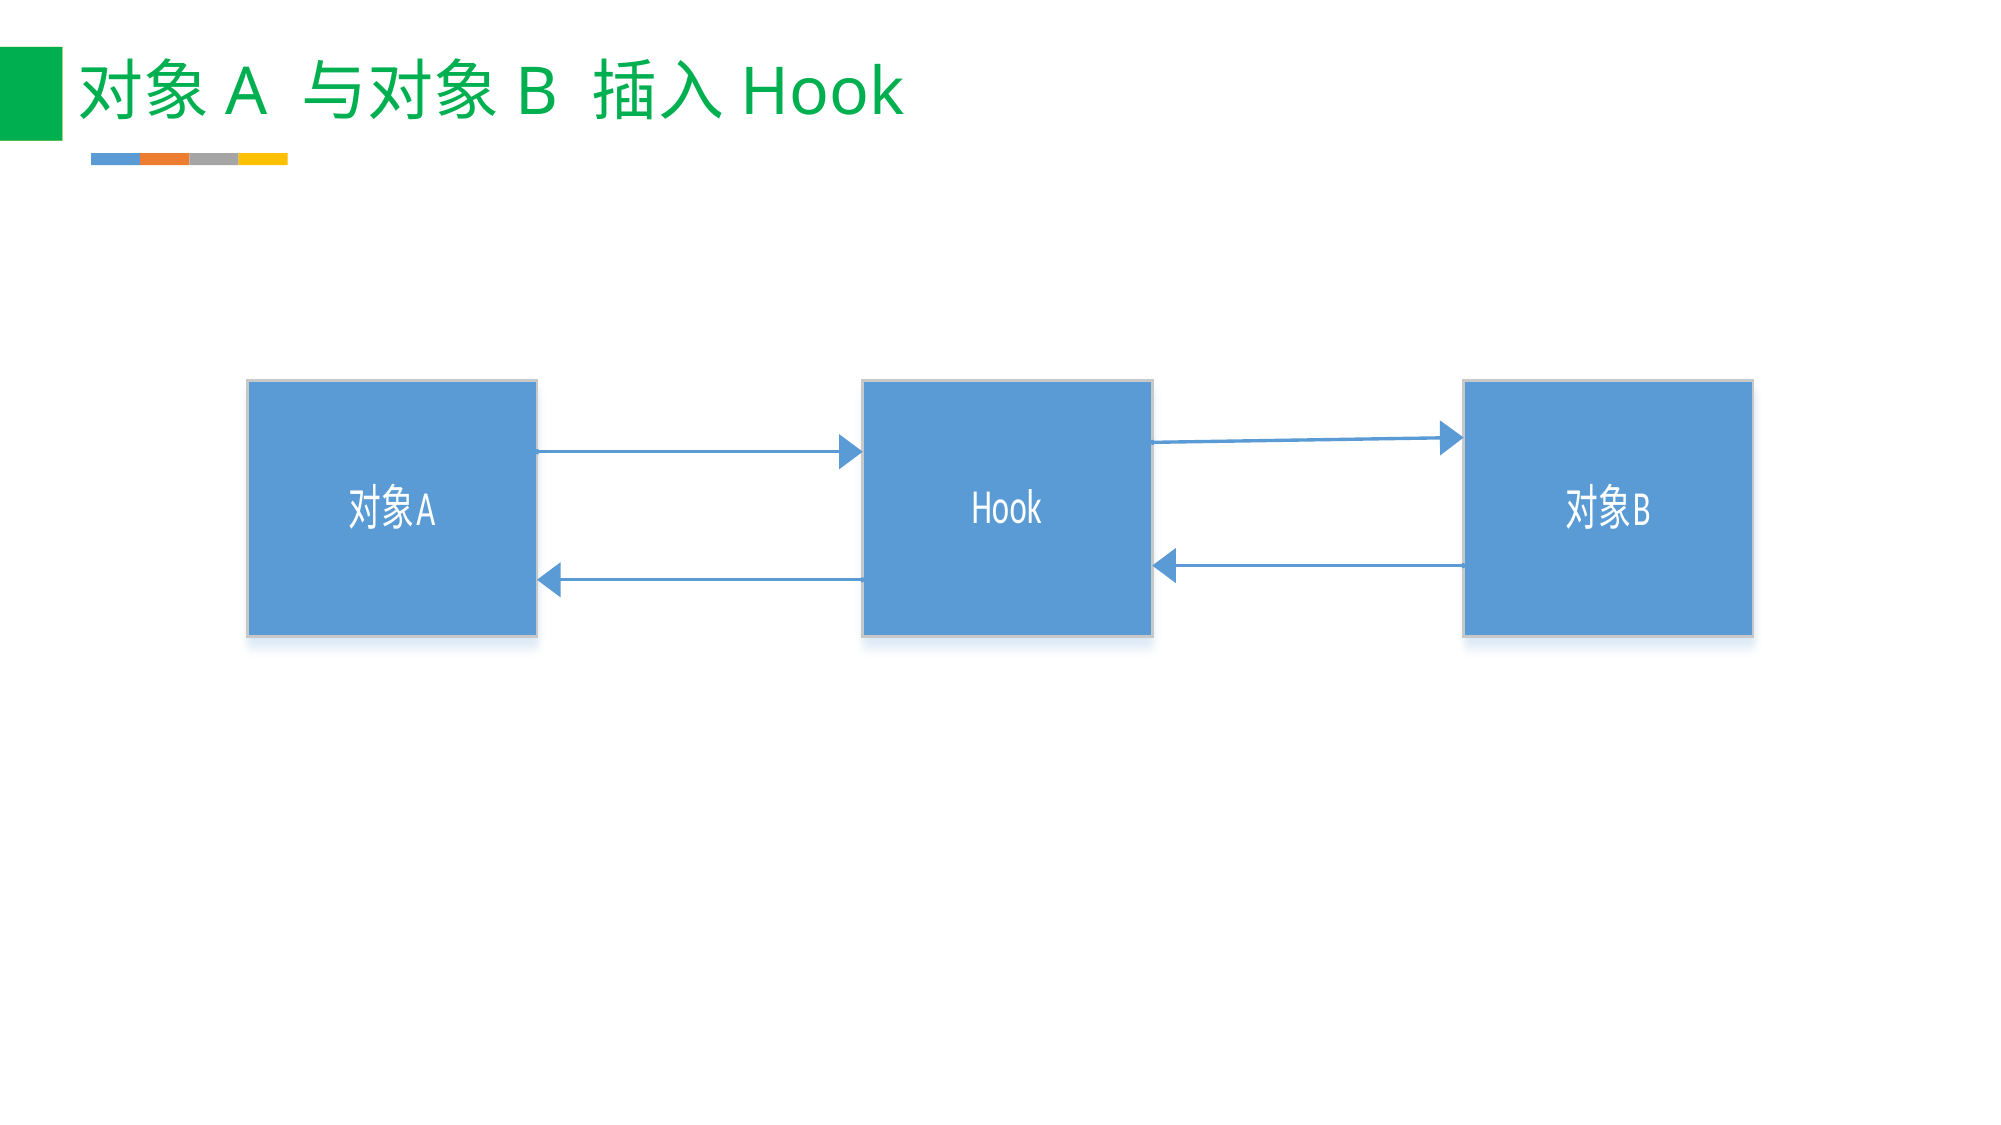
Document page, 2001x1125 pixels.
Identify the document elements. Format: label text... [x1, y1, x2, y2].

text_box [90, 152, 288, 166]
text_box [233, 367, 1767, 666]
title 对象A 与对象B 插入Hook [62, 45, 1938, 141]
